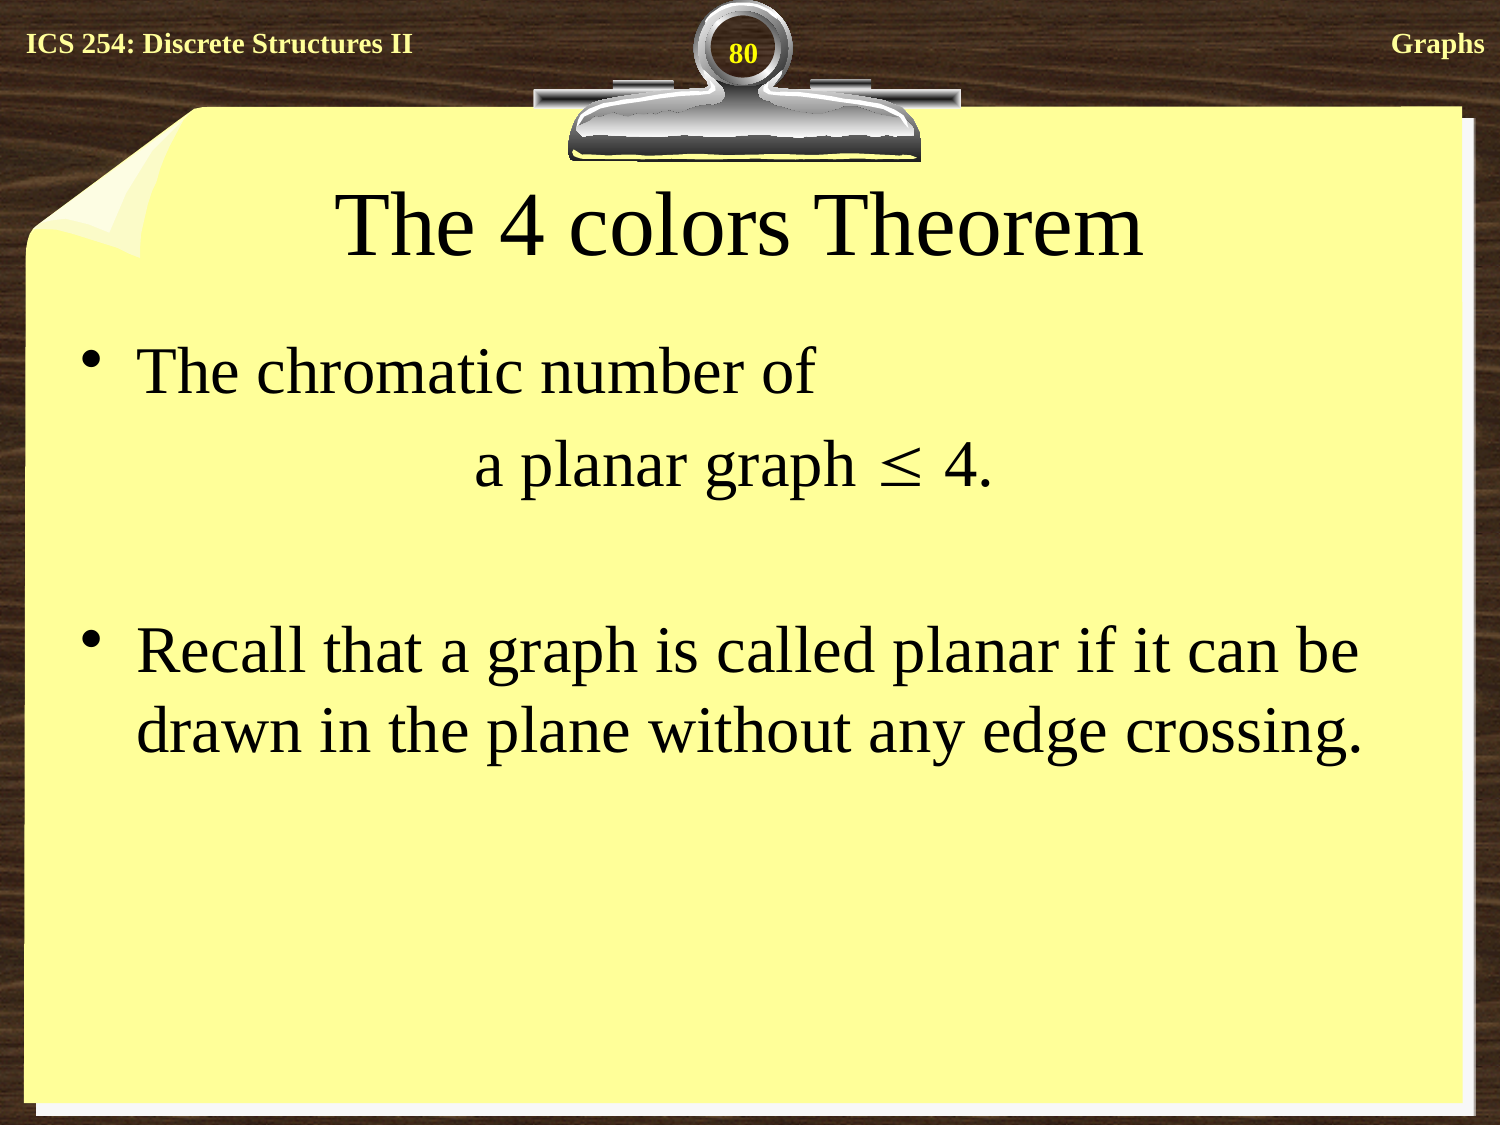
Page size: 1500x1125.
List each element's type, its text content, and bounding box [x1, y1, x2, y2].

picture [673, 84, 708, 89]
list The chromatic number of a planar graph  4. Recall that a graph is called planar if it can be drawn in the plane without any edge crossing. [64, 318, 1405, 975]
title The 4 colors Theorem [77, 125, 1403, 313]
picture [0, 0, 1500, 1125]
slide_number 80 [394, 18, 774, 84]
